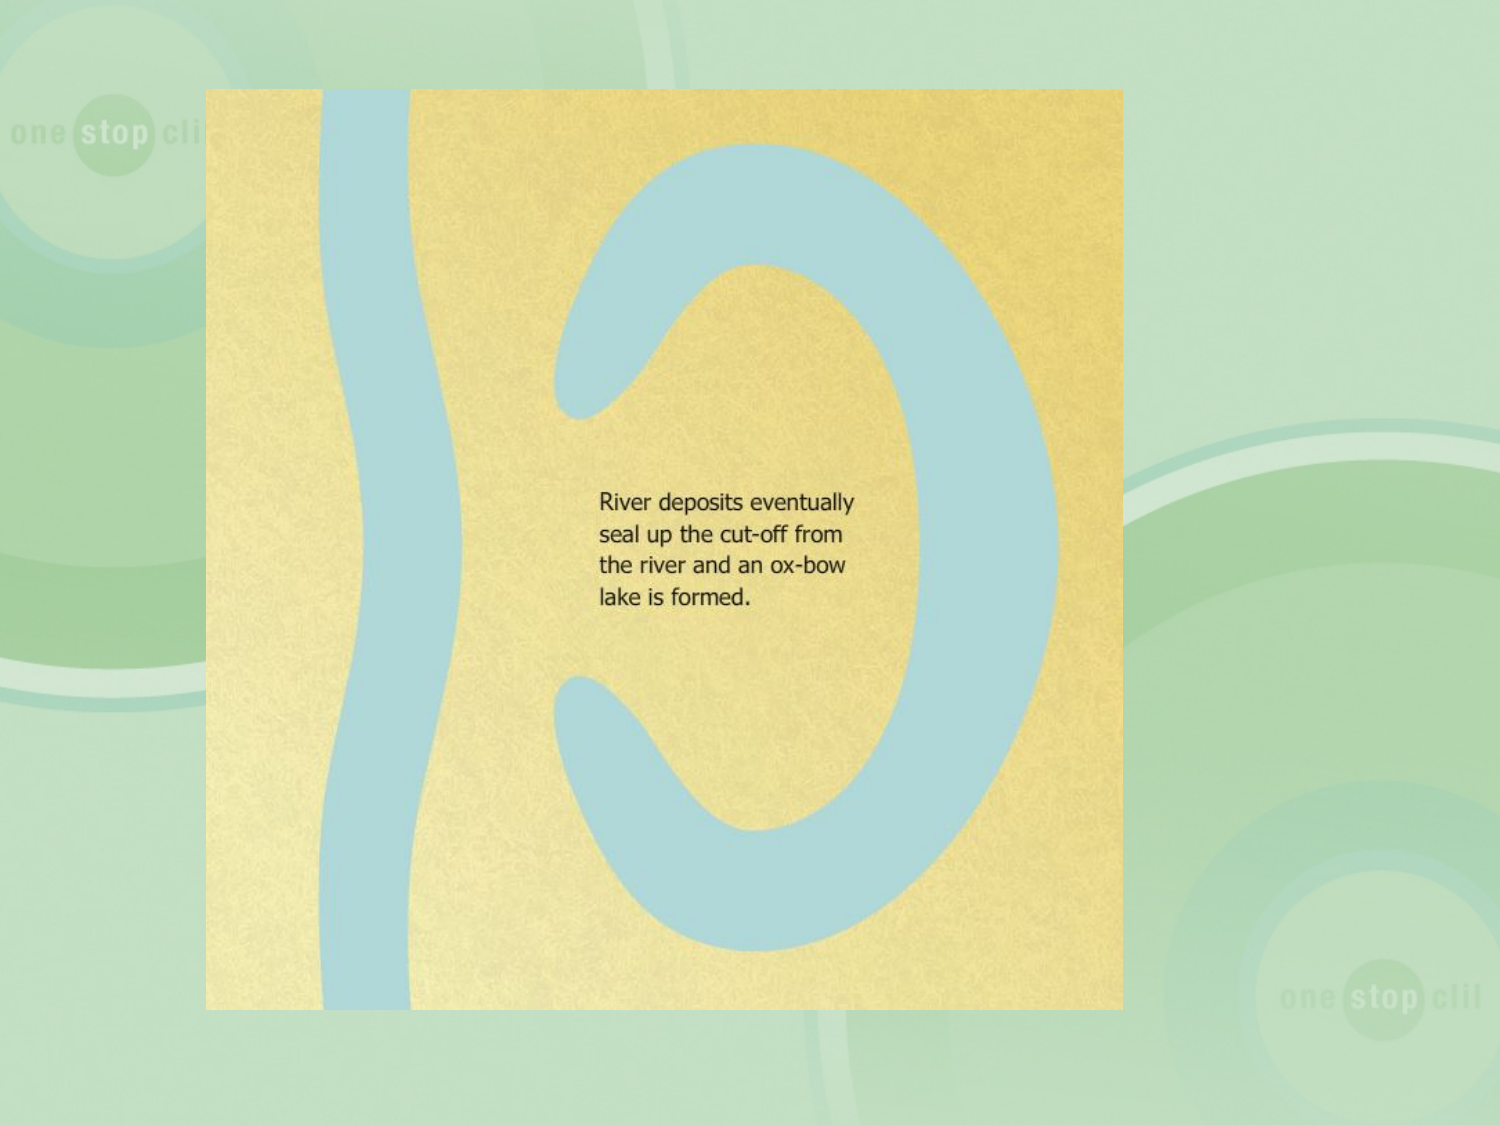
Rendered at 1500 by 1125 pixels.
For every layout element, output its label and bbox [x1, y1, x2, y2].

list [206, 89, 1124, 1010]
picture [0, 0, 1500, 1125]
